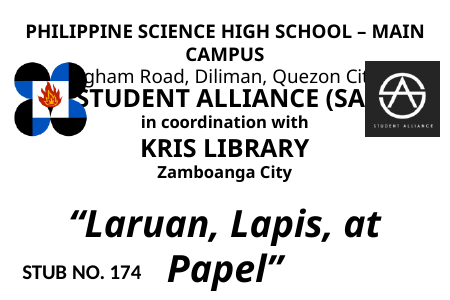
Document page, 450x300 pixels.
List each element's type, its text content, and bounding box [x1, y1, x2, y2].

text_box STUB NO. 174 [7, 251, 213, 292]
picture [364, 60, 441, 137]
text_box “Laruan, Lapis, at Papel” [0, 192, 450, 298]
picture [12, 60, 88, 137]
text_box PHILIPPINE SCIENCE HIGH SCHOOL – MAIN CAMPUS Agham Road, Diliman, Quezon City [0, 12, 450, 74]
text_box STUDENT ALLIANCE (SA) in coordination with KRIS LIBRARY Zamboanga City [0, 74, 450, 190]
